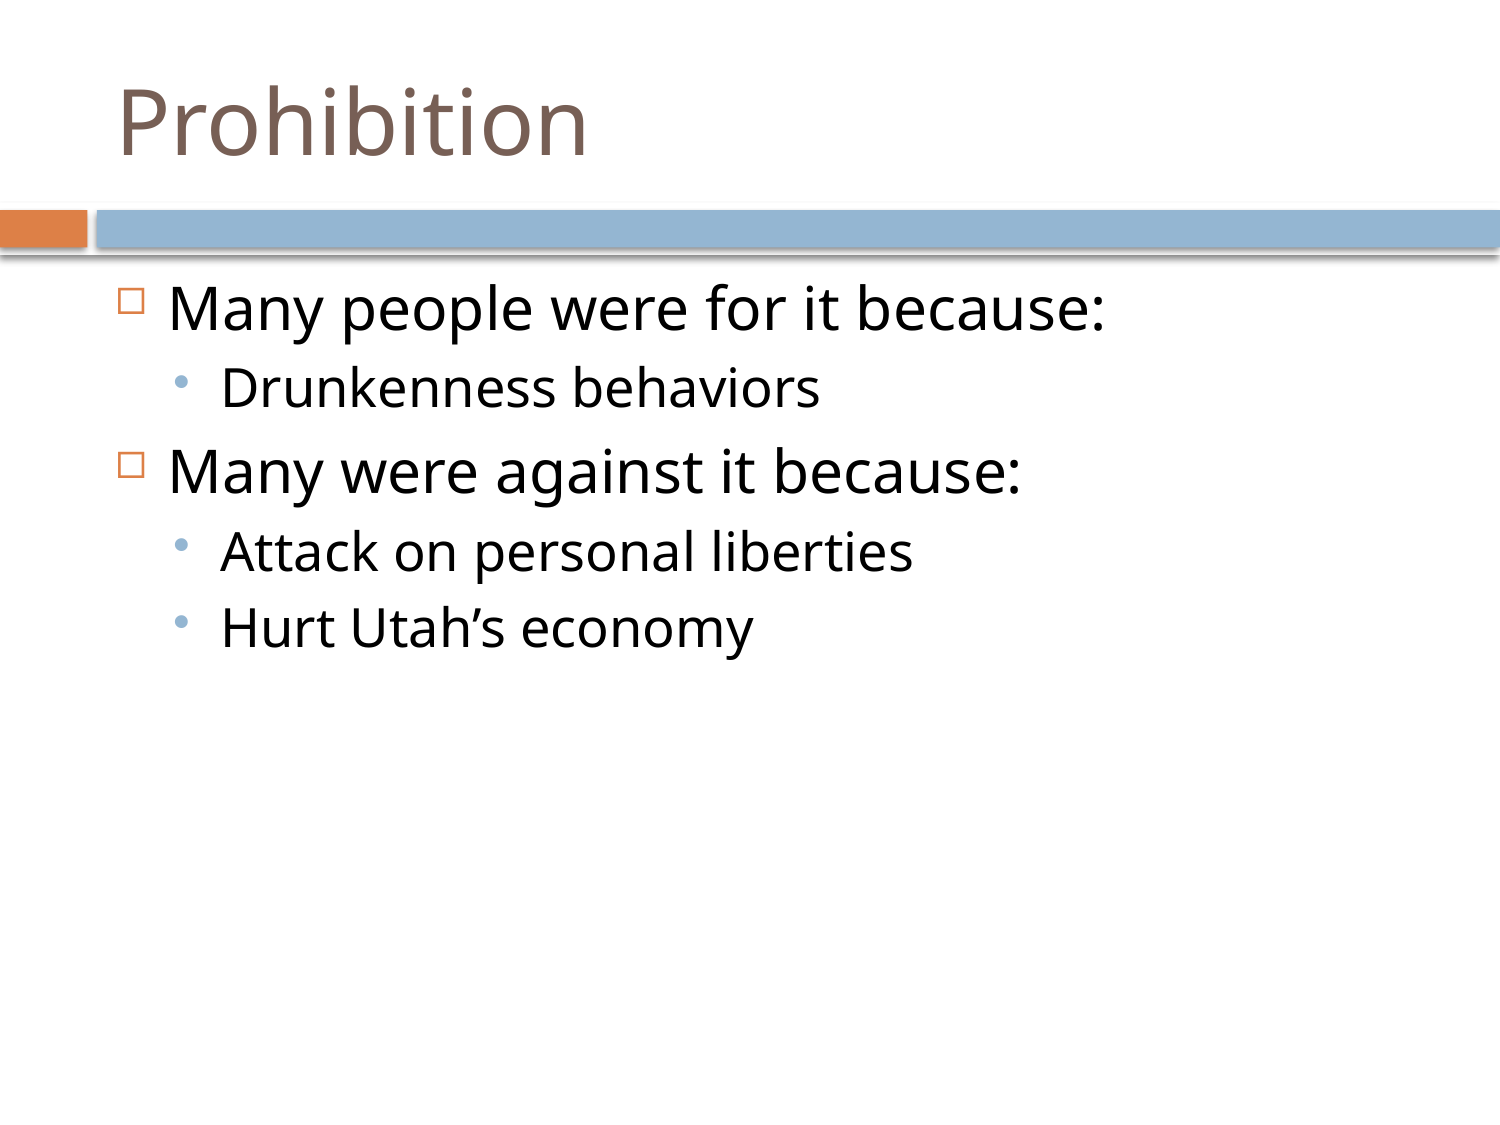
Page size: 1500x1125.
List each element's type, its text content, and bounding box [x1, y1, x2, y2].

title Prohibition [100, 37, 1438, 200]
list Many people were for it because: Drunkenness behaviors Many were against it because: Attack on personal liberties Hurt Utah’s economy [100, 262, 1438, 1000]
